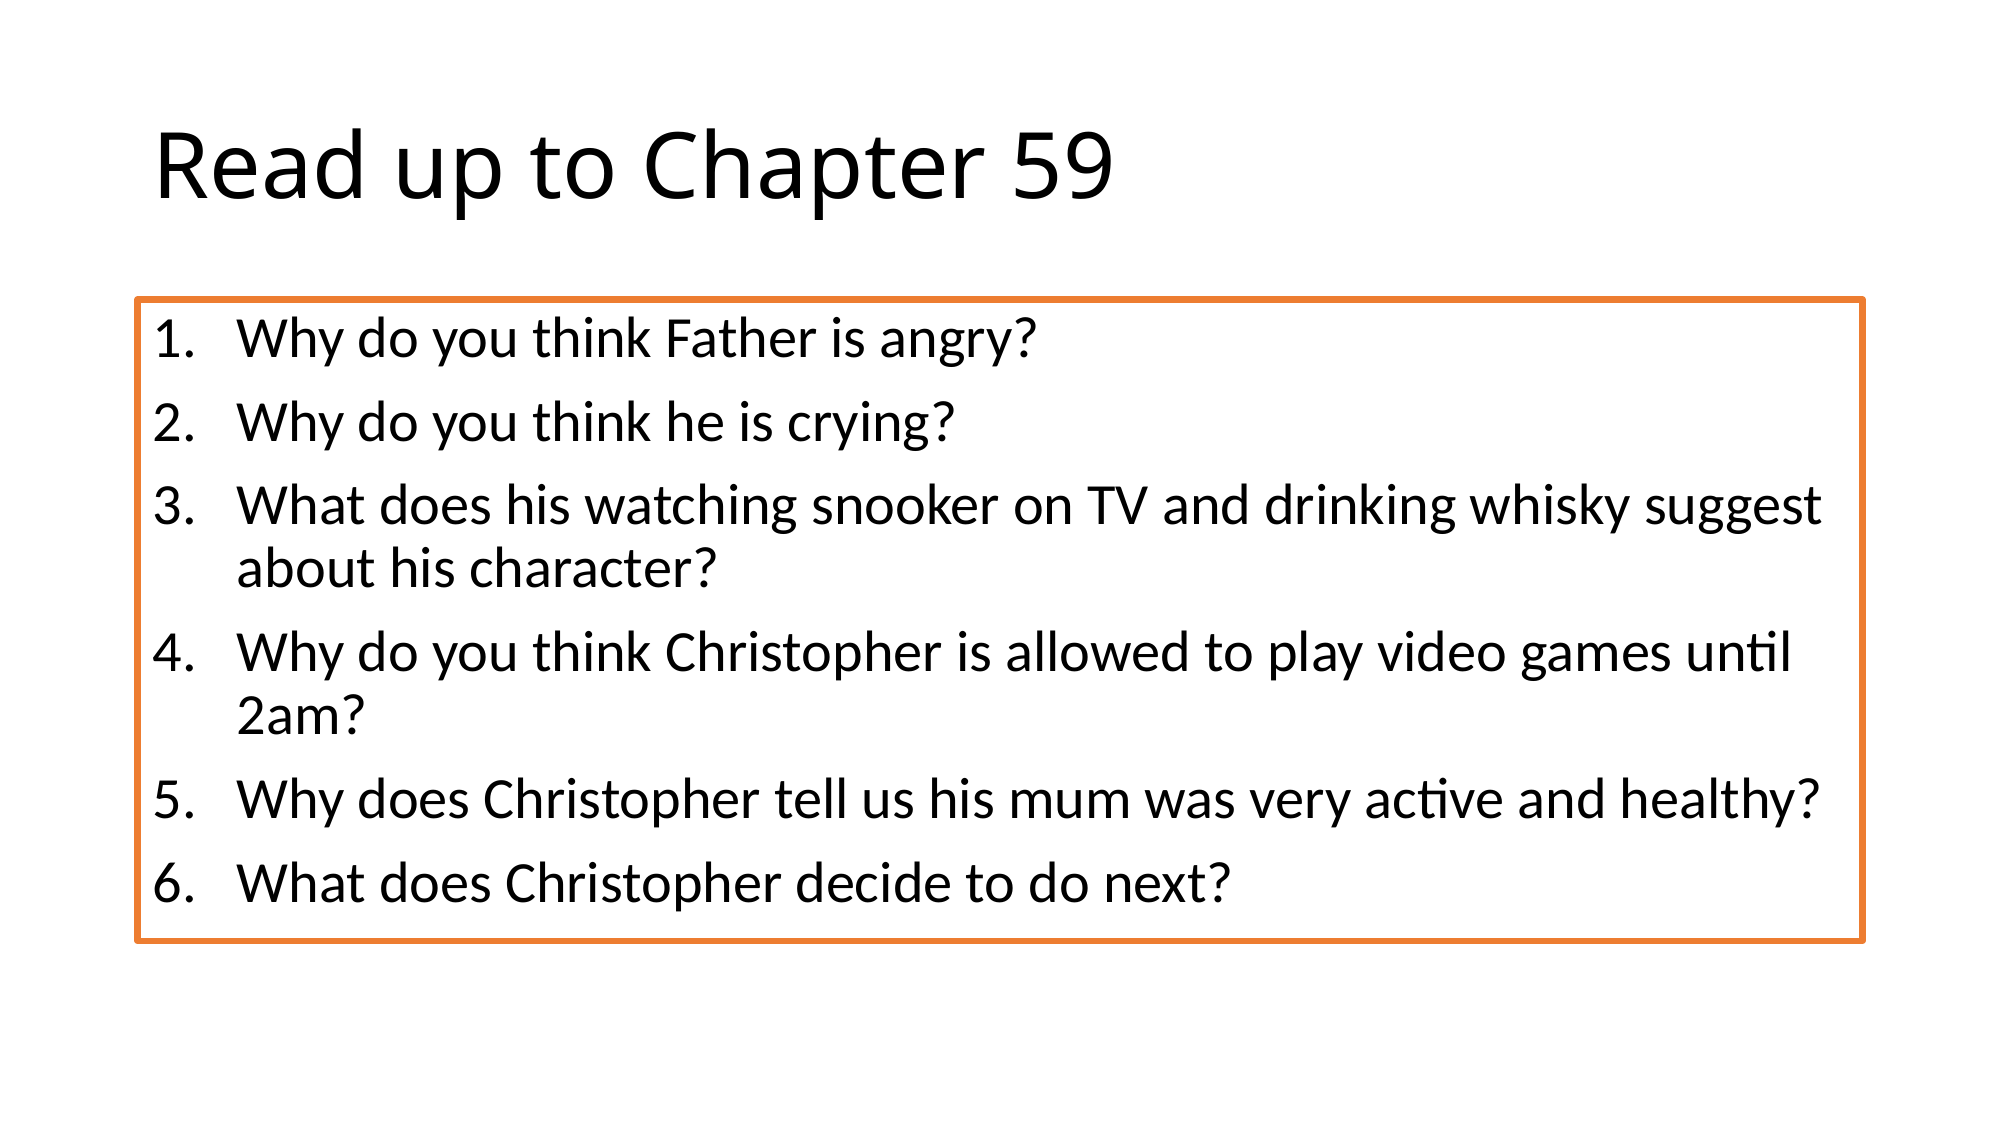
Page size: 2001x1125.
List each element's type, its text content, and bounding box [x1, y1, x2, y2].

list Why do you think Father is angry? Why do you think he is crying? What does his watching snooker on TV and drinking whisky suggest about his character? Why do you think Christopher is allowed to play video games until 2am? Why does Christopher tell us his mum was very active and healthy? What does Christopher decide to do next? [137, 299, 1863, 941]
title Read up to Chapter 59 [137, 59, 1863, 278]
